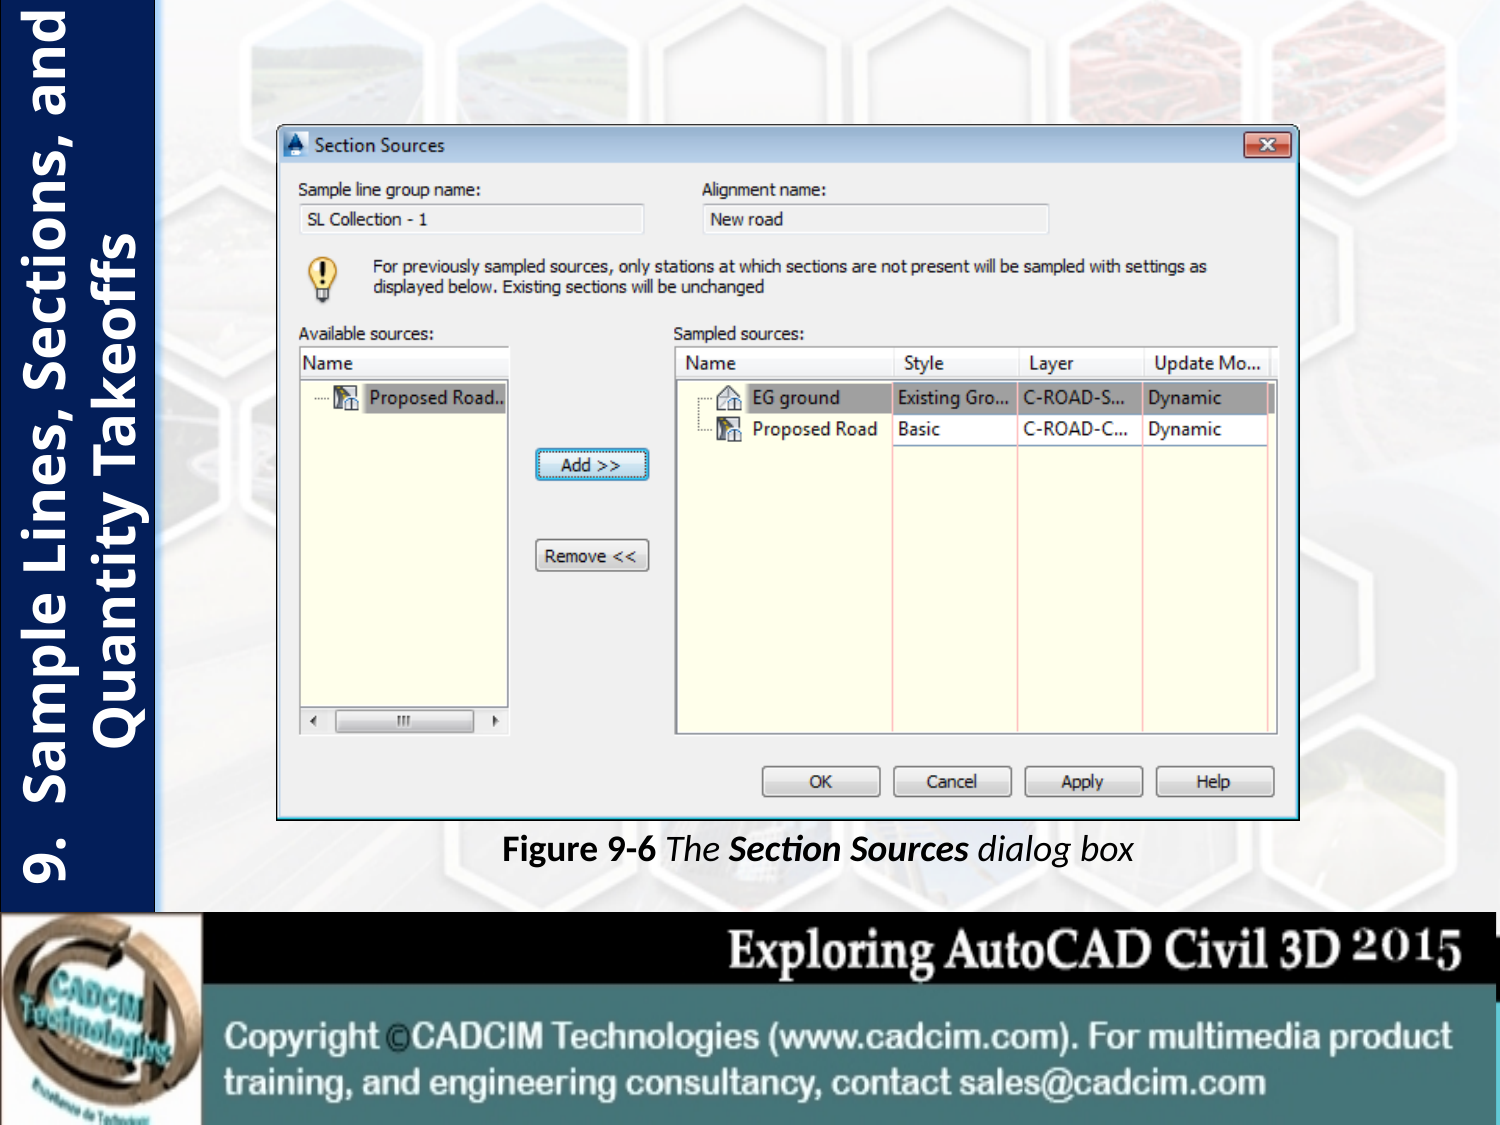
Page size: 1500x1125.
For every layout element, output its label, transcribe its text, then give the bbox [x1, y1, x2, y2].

picture [0, 0, 1500, 1125]
text_box Figure 9-6 The Section Sources dialog box [487, 821, 1238, 877]
